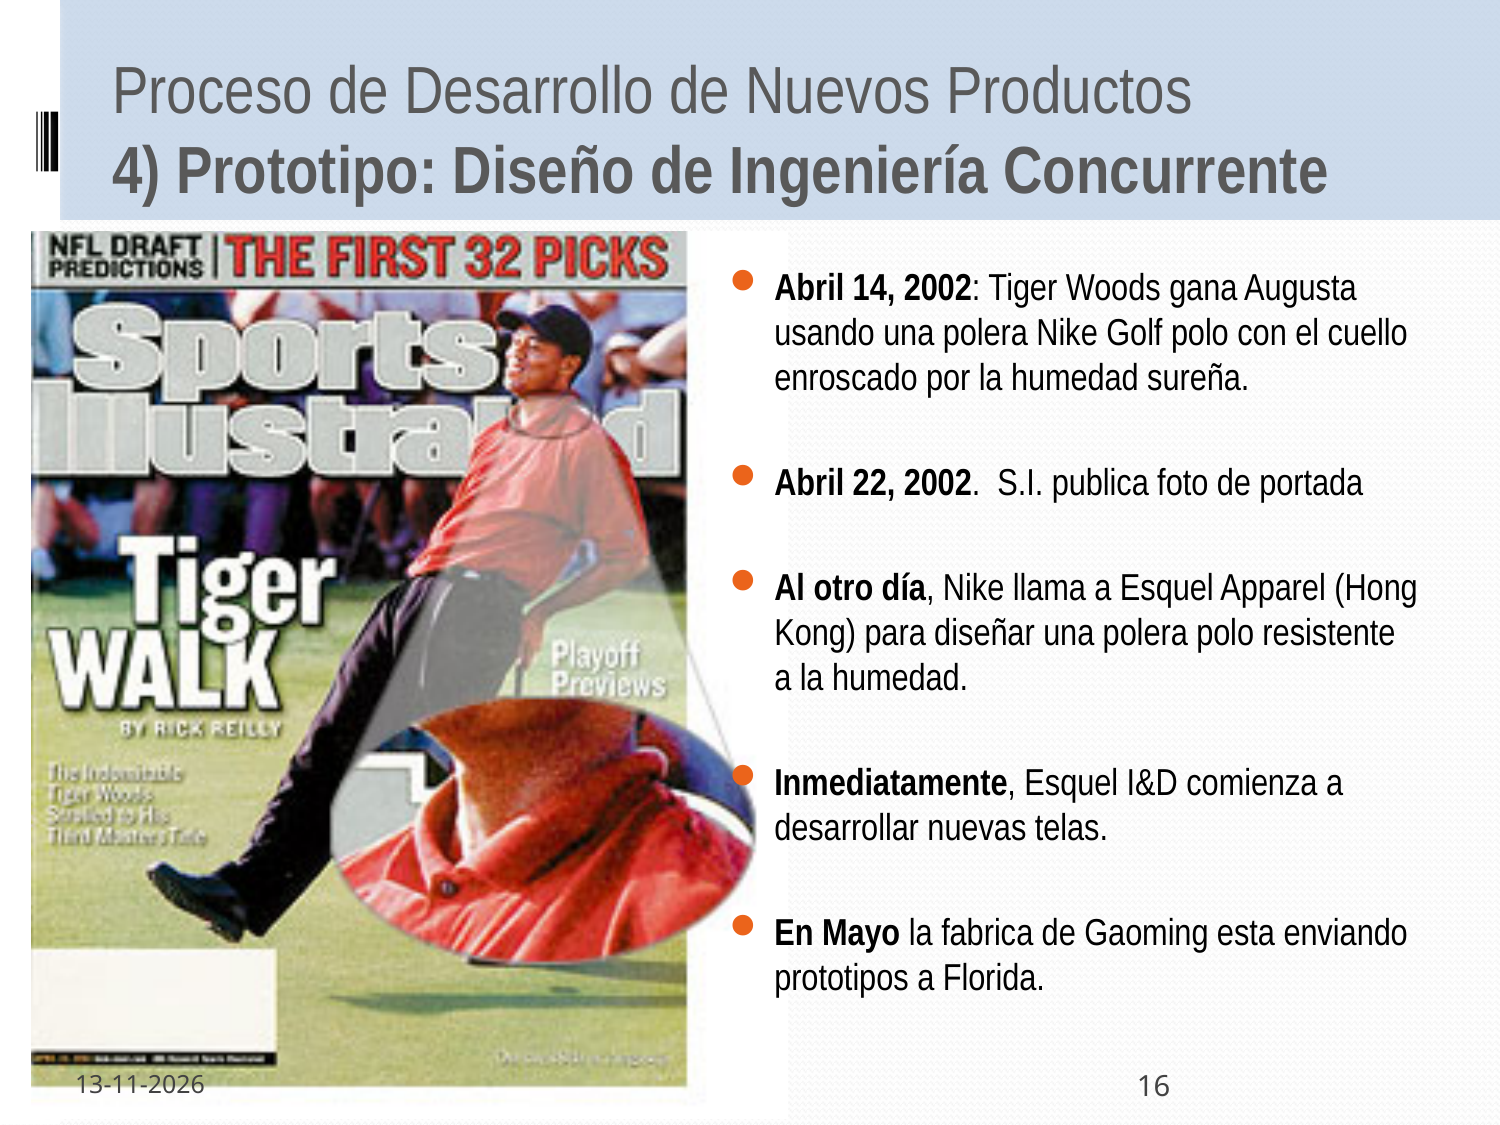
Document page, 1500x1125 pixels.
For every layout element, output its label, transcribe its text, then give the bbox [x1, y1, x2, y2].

picture [31, 230, 788, 1119]
title Proceso de Desarrollo de Nuevos Productos 4) Prototipo: Diseño de Ingeniería Concurrente [111, 18, 1436, 207]
list Abril 14, 2002: Tiger Woods gana Augusta usando una polera Nike Golf polo con el cuello enroscado por la humedad sureña. Abril 22, 2002. S.I. publica foto de portada Al otro día, Nike llama a Esquel Apparel (Hong Kong) para diseñar una polera polo resistente a la humedad. Inmediatamente, Esquel I&D comienza a desarrollar nuevas telas. En Mayo la fabrica de Gaoming esta enviando prototipos a Florida. [795, 255, 1436, 1038]
slide_number 16 [1045, 1046, 1171, 1107]
